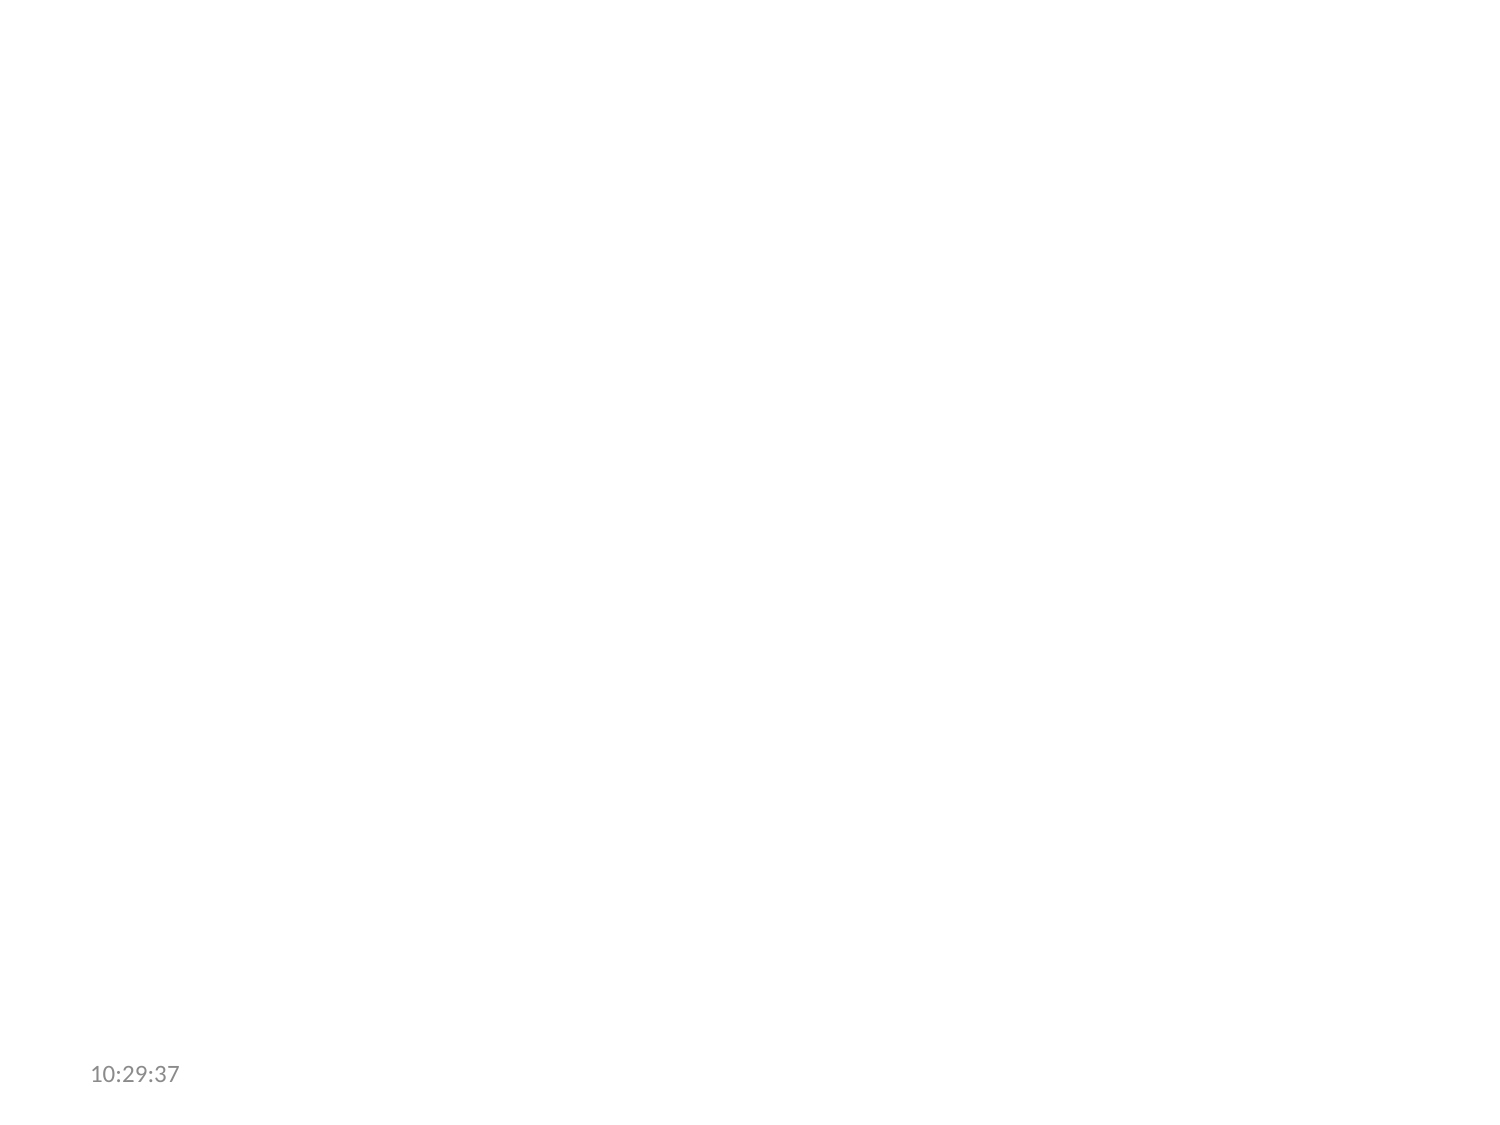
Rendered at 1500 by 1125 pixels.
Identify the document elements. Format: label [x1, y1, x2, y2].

slide_number [75, 1042, 425, 1103]
